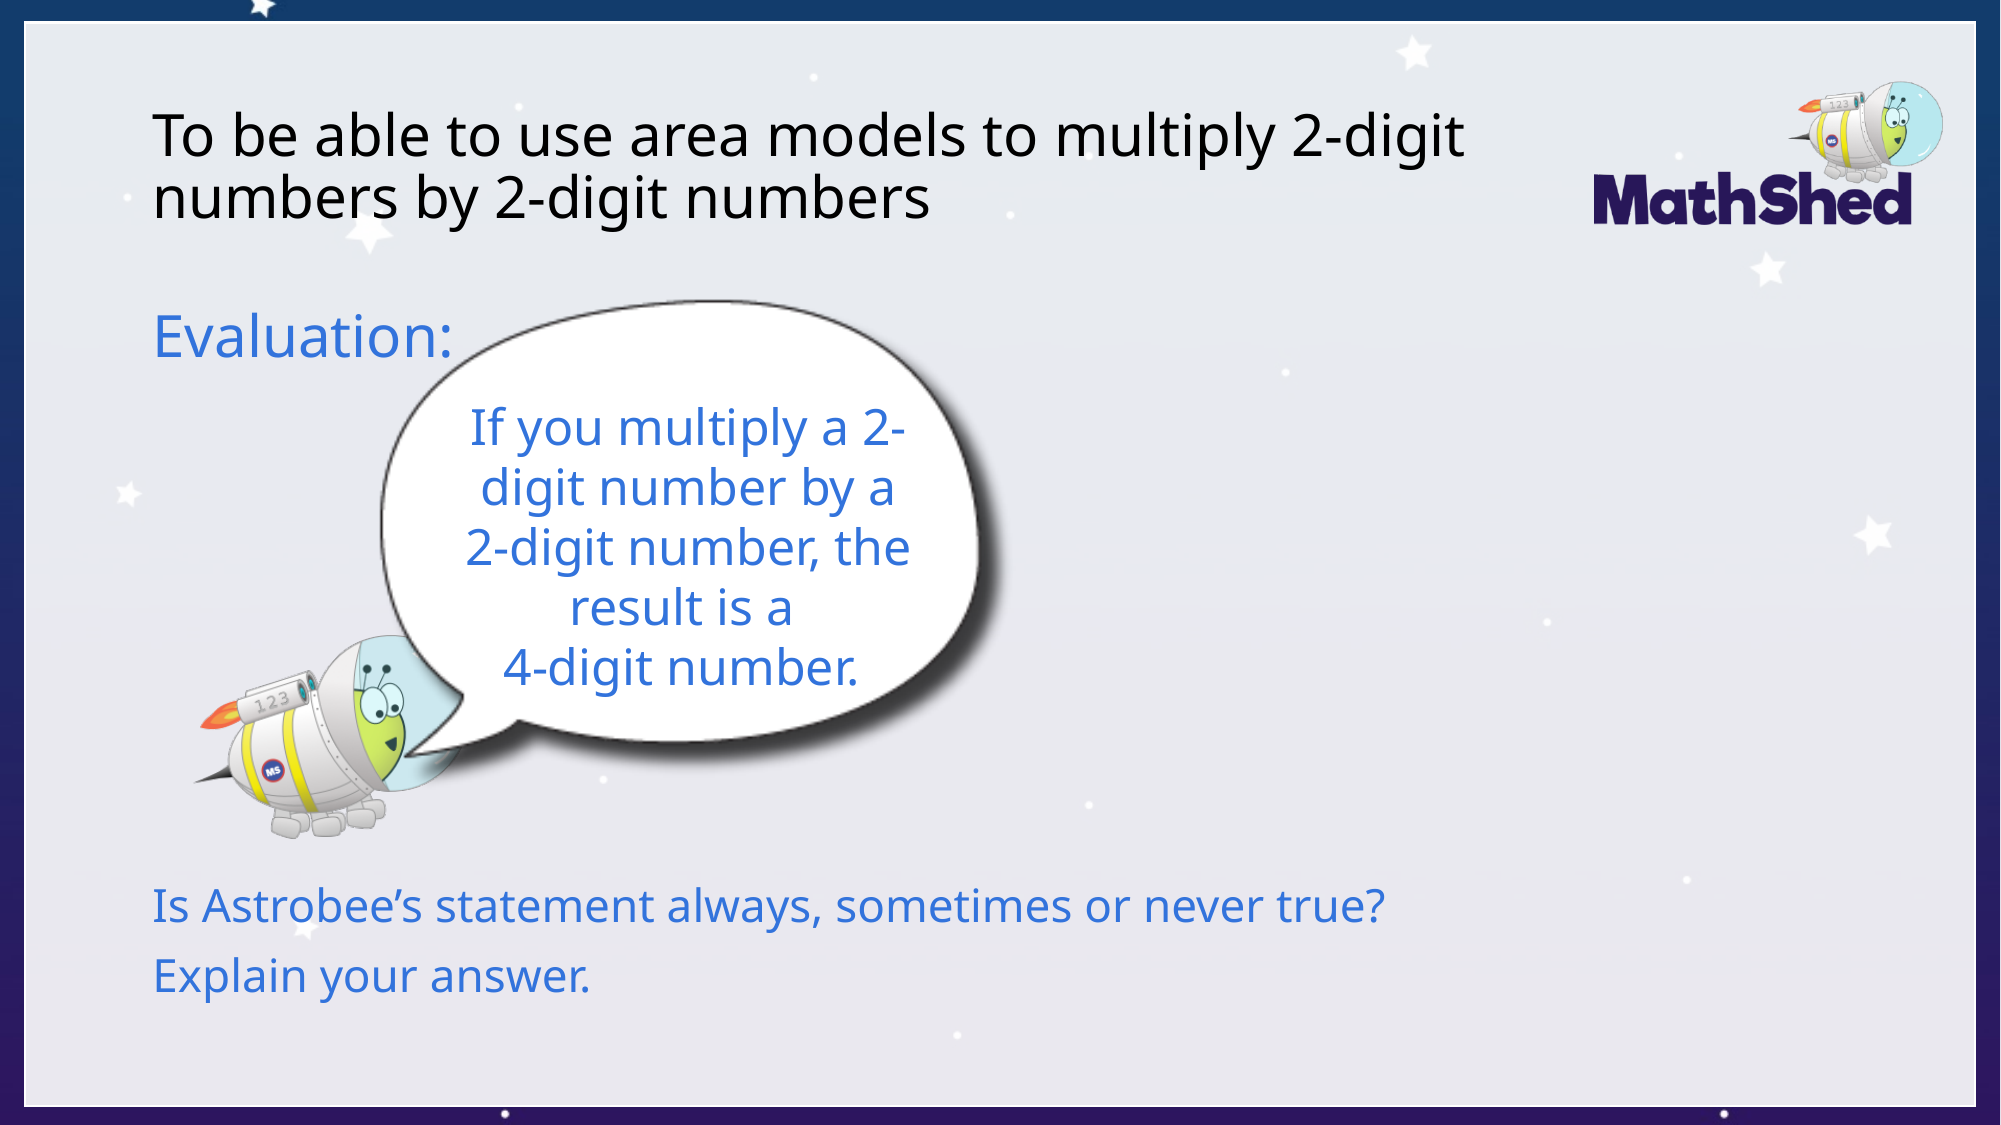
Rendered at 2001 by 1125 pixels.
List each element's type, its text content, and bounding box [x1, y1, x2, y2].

title To be able to use area models to multiply 2-digit numbers by 2-digit numbers [137, 59, 1578, 278]
list Evaluation: Is Astrobee’s statement always, sometimes or never true? Explain your answer. [137, 299, 1863, 1014]
picture [0, 0, 2001, 1125]
